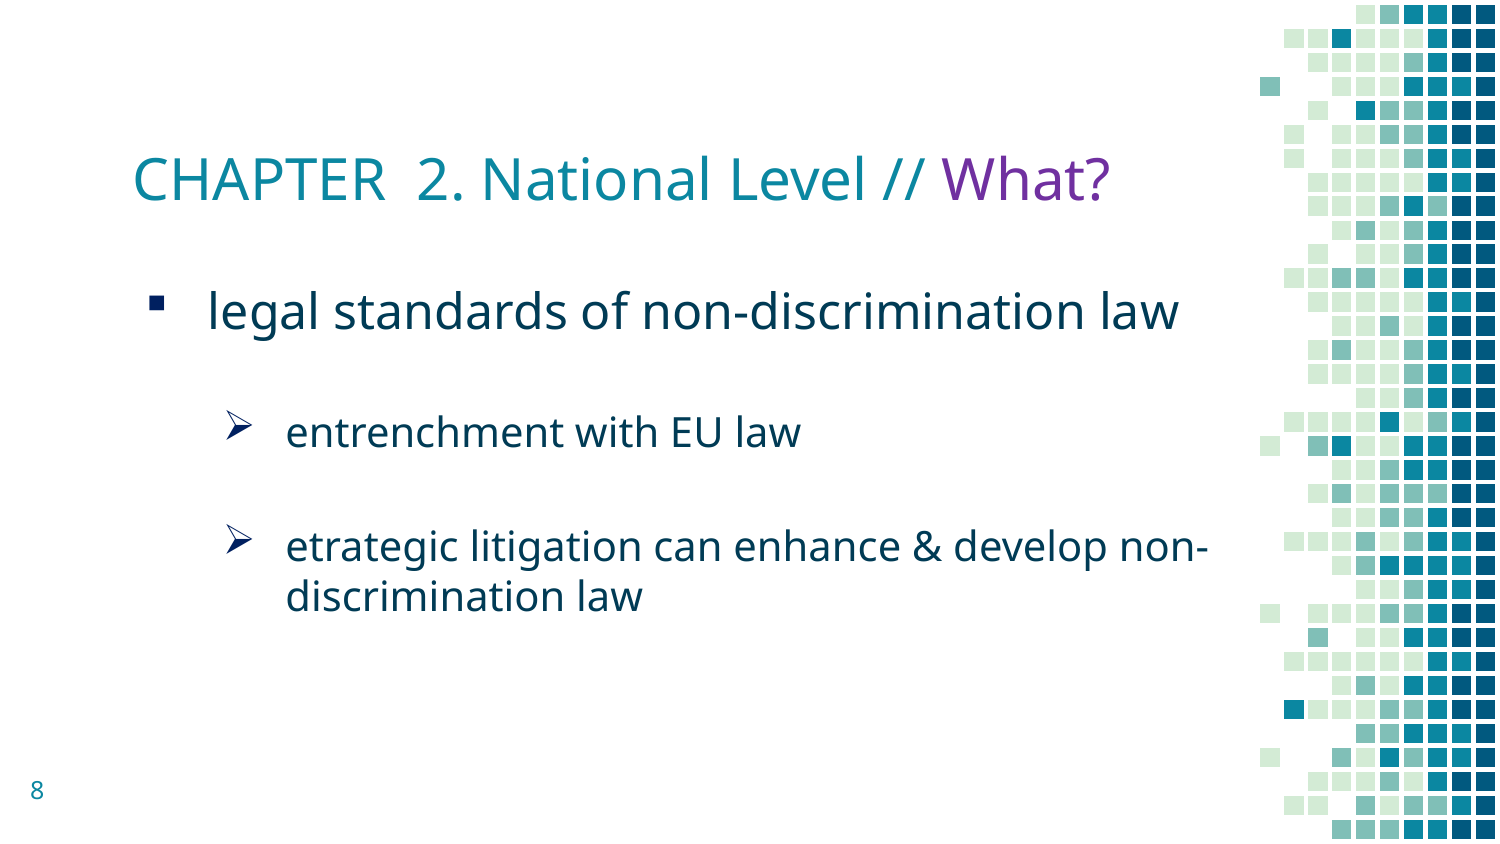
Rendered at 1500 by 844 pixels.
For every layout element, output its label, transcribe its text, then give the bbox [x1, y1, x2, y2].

title CHAPTER 2. National Level // What? [117, 86, 1227, 228]
text_box entrenchment with EU law [195, 390, 1305, 504]
text_box etrategic litigation can enhance & develop non-discrimination law [195, 504, 1305, 619]
text_box legal standards of non-discrimination law [117, 264, 1227, 379]
slide_number 8 [15, 758, 105, 824]
